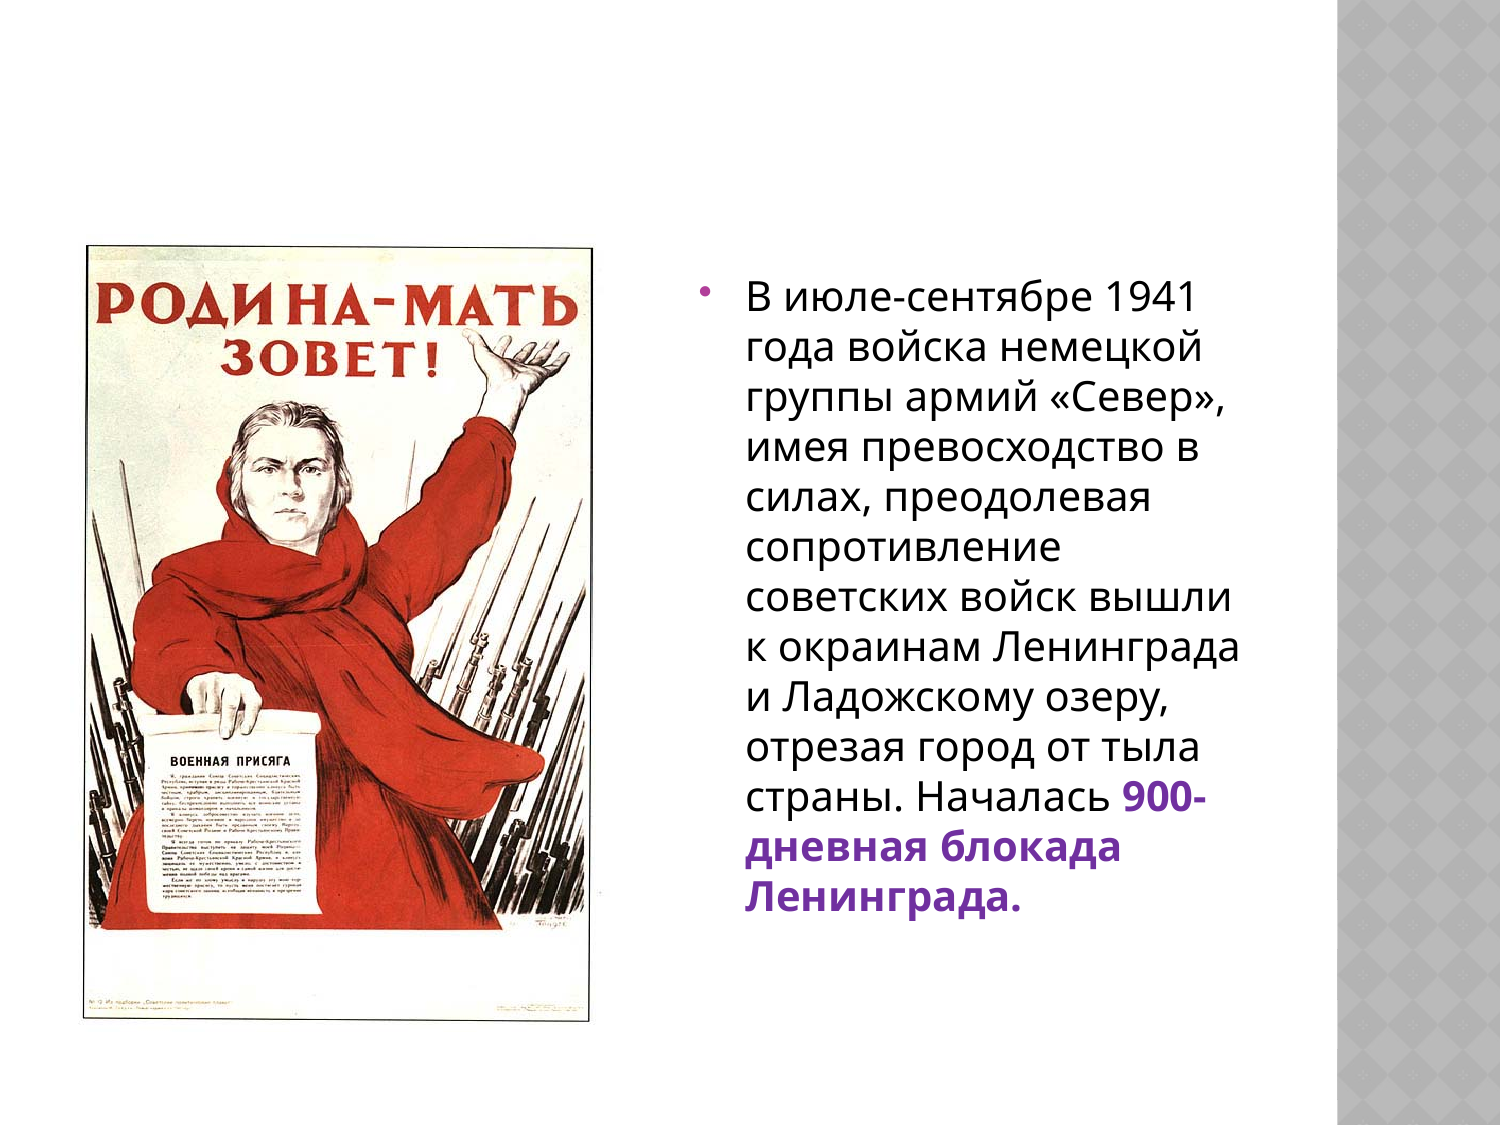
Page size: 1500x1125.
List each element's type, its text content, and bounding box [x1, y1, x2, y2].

list В июле-сентябре 1941 года войска немецкой группы армий «Север», имея превосходство в силах, преодолевая сопротивление советских войск вышли к окраинам Ленинграда и Ладожскому озеру, отрезая город от тыла страны. Началась 900-дневная блокада Ленинграда. [685, 262, 1263, 1005]
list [69, 233, 610, 1032]
